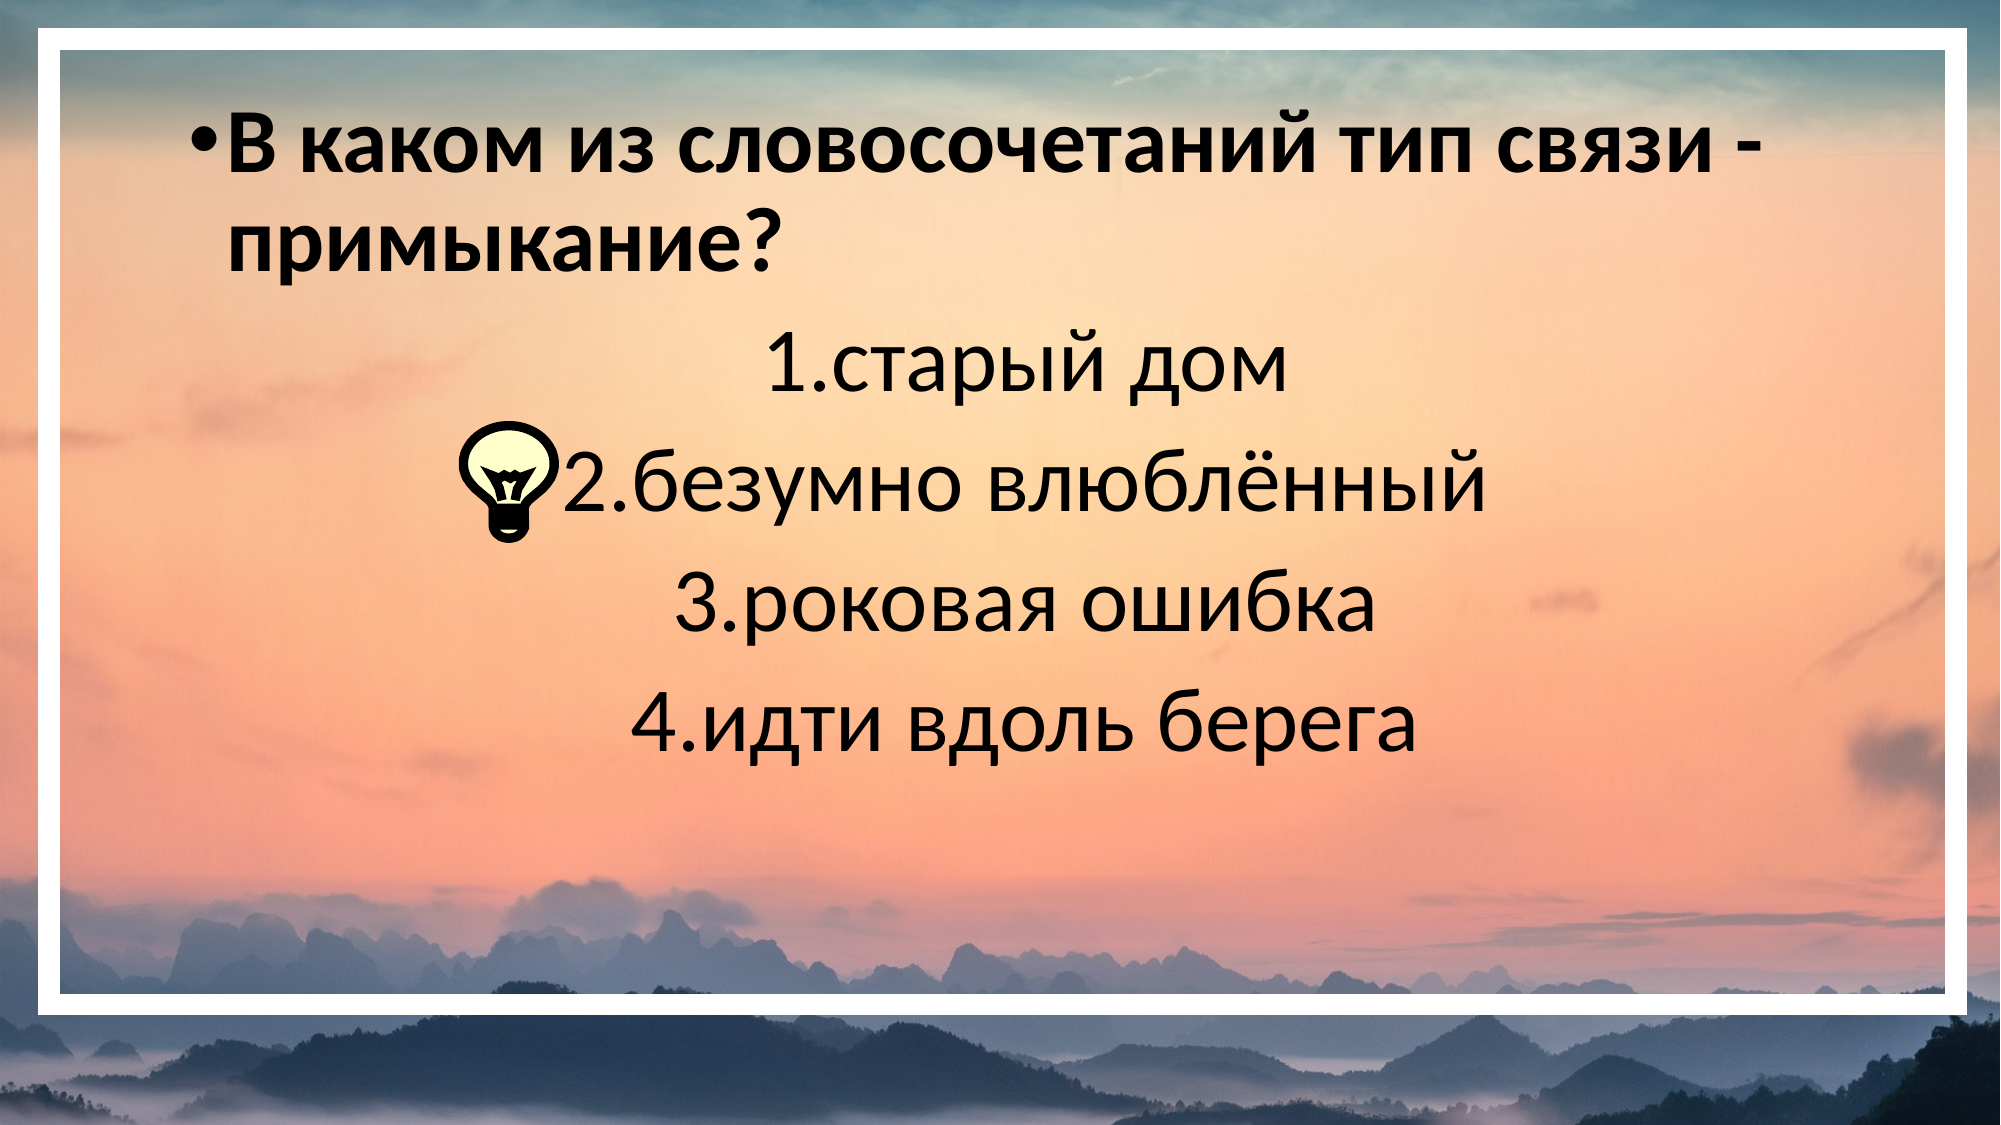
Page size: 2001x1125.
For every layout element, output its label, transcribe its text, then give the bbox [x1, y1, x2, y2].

text_box [463, 425, 555, 539]
picture [0, 0, 2000, 1125]
list В каком из словосочетаний тип связи - примыкание? 1.старый дом 2.безумно влюблённый 3.роковая ошибка 4.идти вдоль берега [173, 85, 1899, 800]
